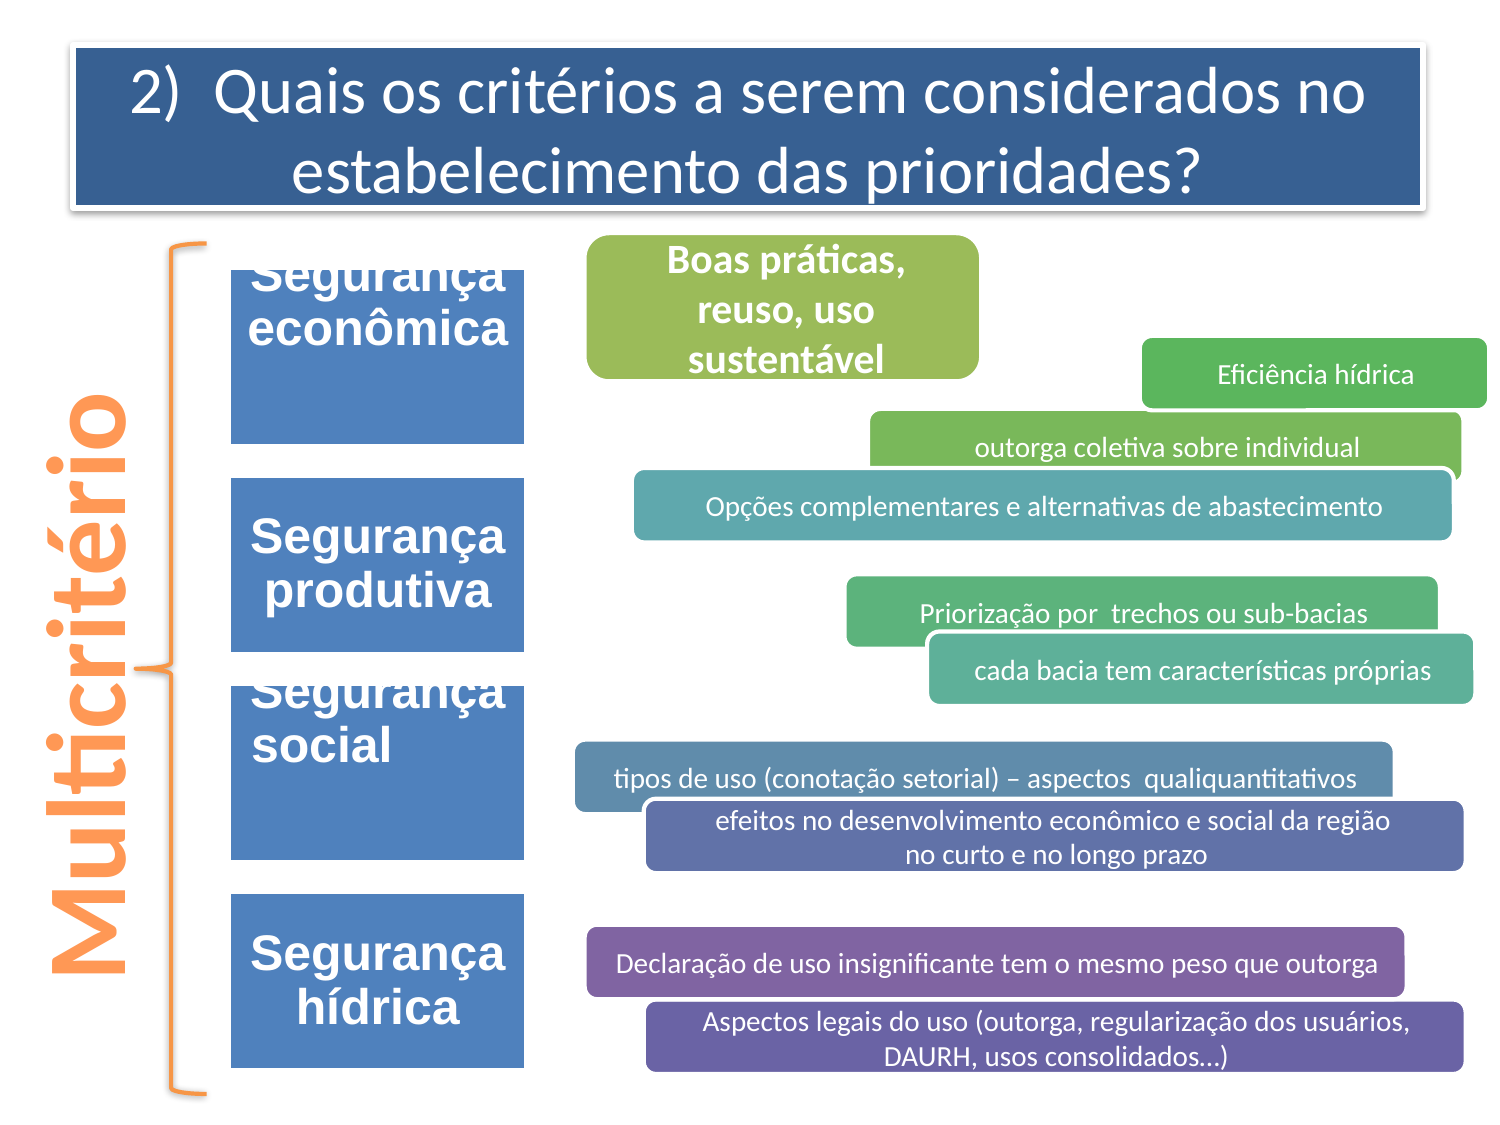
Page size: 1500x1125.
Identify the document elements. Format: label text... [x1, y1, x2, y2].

title 2) Quais os critérios a serem considerados no estabelecimento das prioridades? [70, 42, 1426, 211]
text_box [156, 241, 207, 1097]
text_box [182, 266, 574, 1071]
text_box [572, 219, 1500, 1107]
text_box Multicritério [5, 376, 156, 997]
